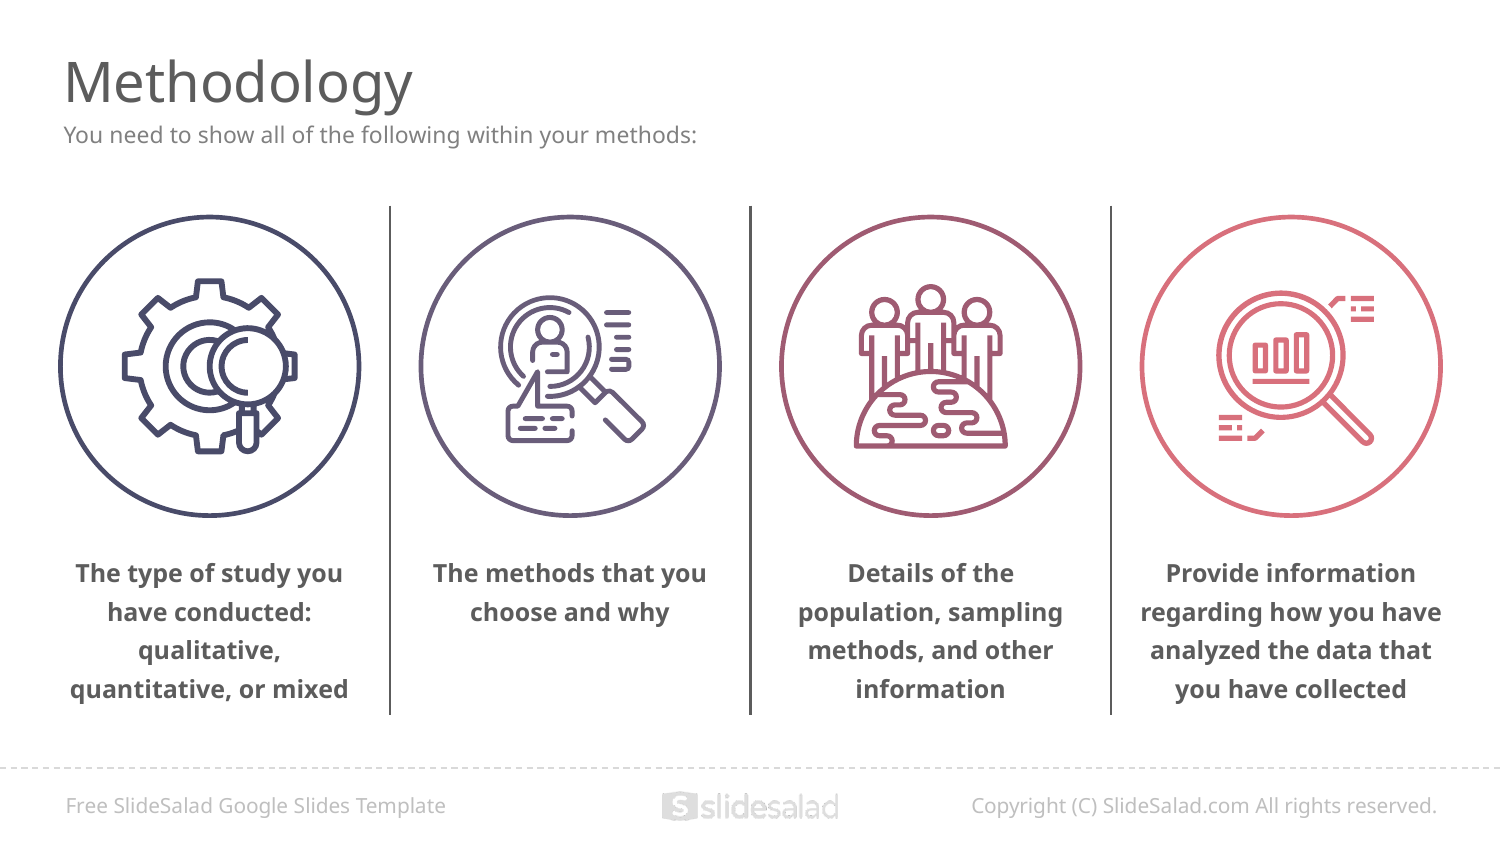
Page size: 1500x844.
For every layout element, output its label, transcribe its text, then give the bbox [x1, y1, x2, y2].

text_box [60, 217, 359, 516]
picture [662, 791, 838, 823]
text_box Provide information regarding how you have analyzed the data that you have collected [1139, 548, 1443, 704]
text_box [853, 283, 1009, 449]
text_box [1207, 281, 1376, 447]
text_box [389, 205, 1112, 715]
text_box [121, 278, 298, 455]
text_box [491, 288, 647, 445]
list You need to show all of the following within your methods: [63, 119, 1437, 149]
text_box The type of study you have conducted: qualitative, quantitative, or mixed [58, 548, 362, 704]
text_box [1142, 217, 1441, 516]
title Methodology [63, 46, 1437, 114]
